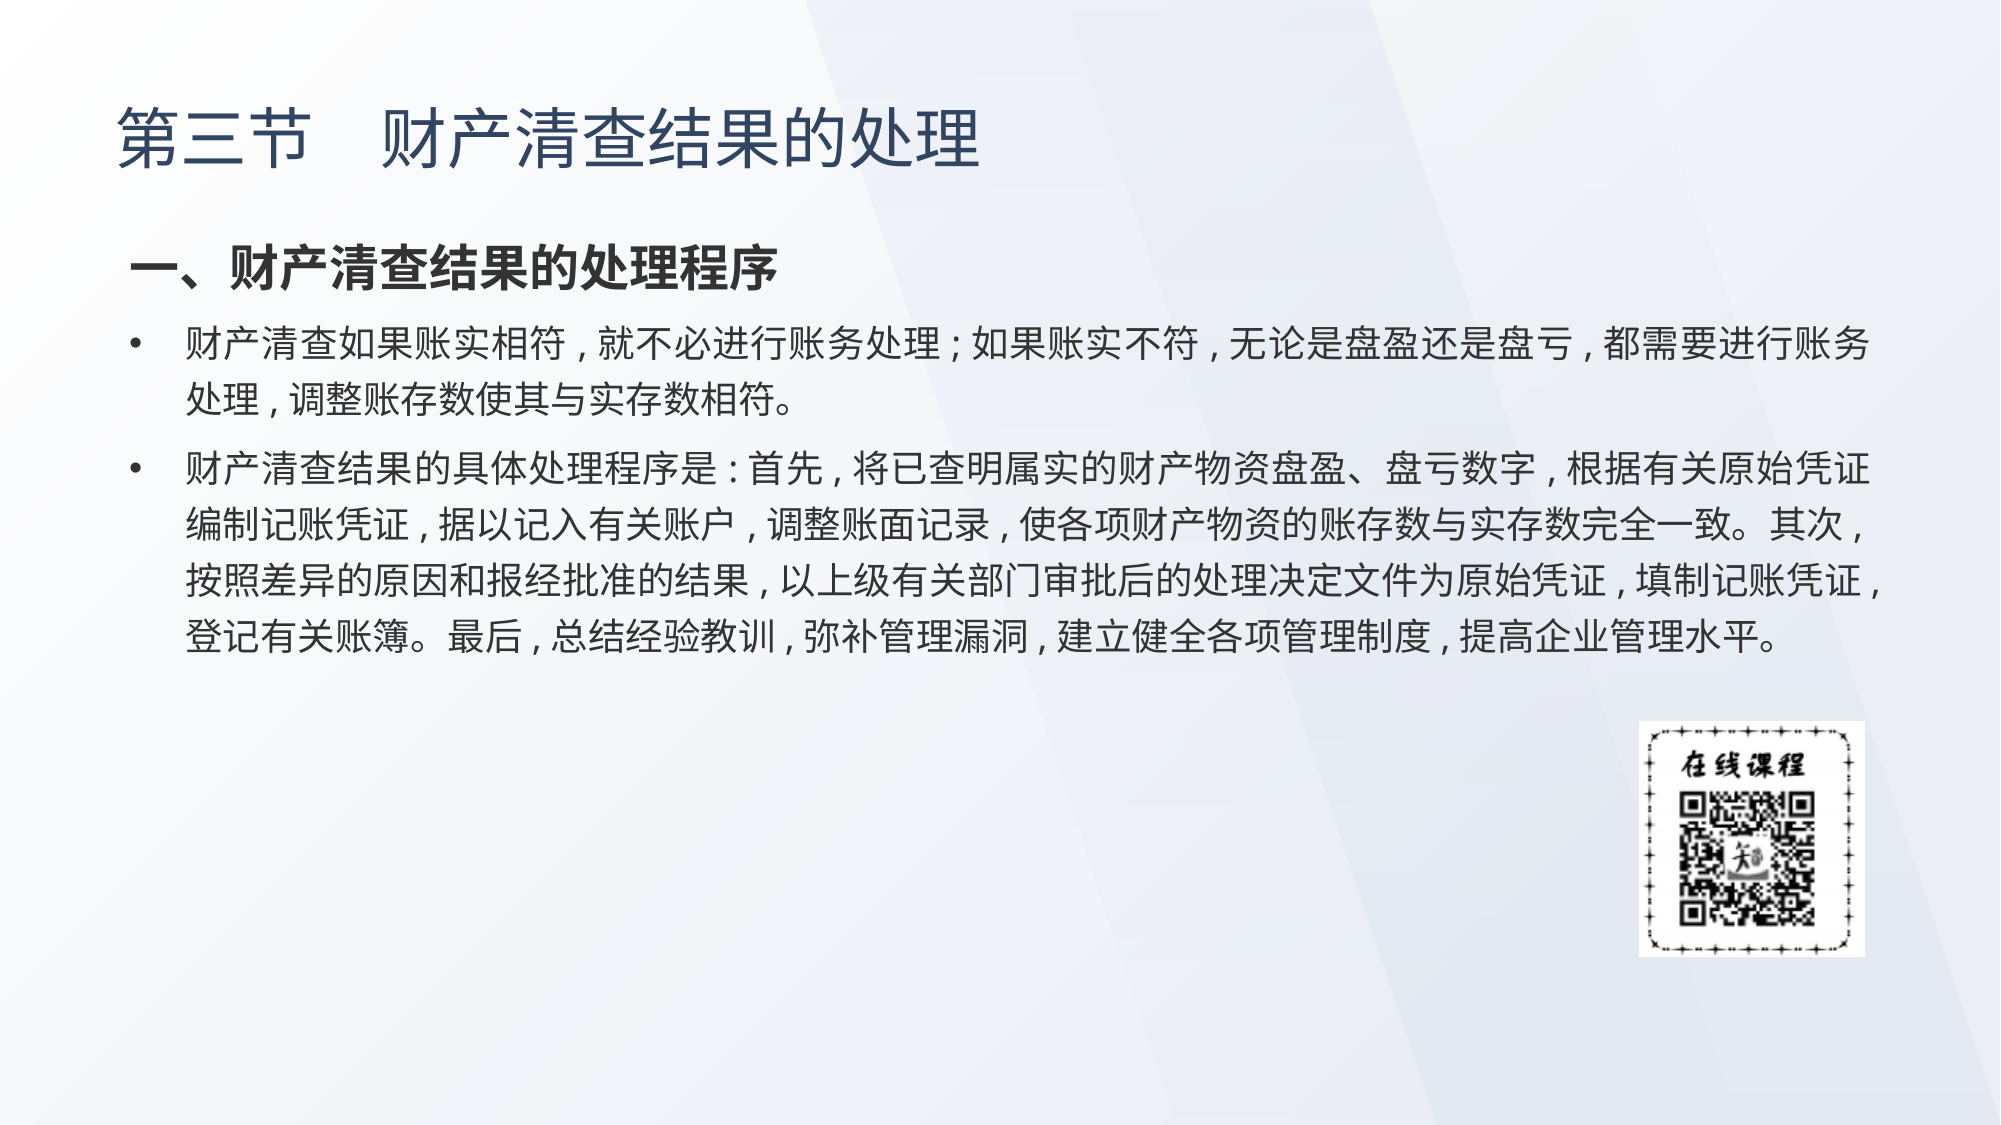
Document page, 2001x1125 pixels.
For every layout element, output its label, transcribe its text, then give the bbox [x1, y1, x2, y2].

text_box 一、财产清查结果的处理程序 财产清查如果账实相符,就不必进行账务处理;如果账实不符,无论是盘盈还是盘亏,都需要进行账务处理,调整账存数使其与实存数相符。 财产清查结果的具体处理程序是:首先,将已查明属实的财产物资盘盈、盘亏数字,根据有关原始凭证编制记账凭证,据以记入有关账户,调整账面记录,使各项财产物资的账存数与实存数完全一致。其次,按照差异的原因和报经批准的结果,以上级有关部门审批后的处理决定文件为原始凭证,填制记账凭证,登记有关账簿。最后,总结经验教训,弥补管理漏洞,建立健全各项管理制度,提高企业管理水平。 [114, 213, 1886, 1013]
title 第三节 财产清查结果的处理 [114, 59, 1886, 178]
picture [1639, 721, 1865, 957]
